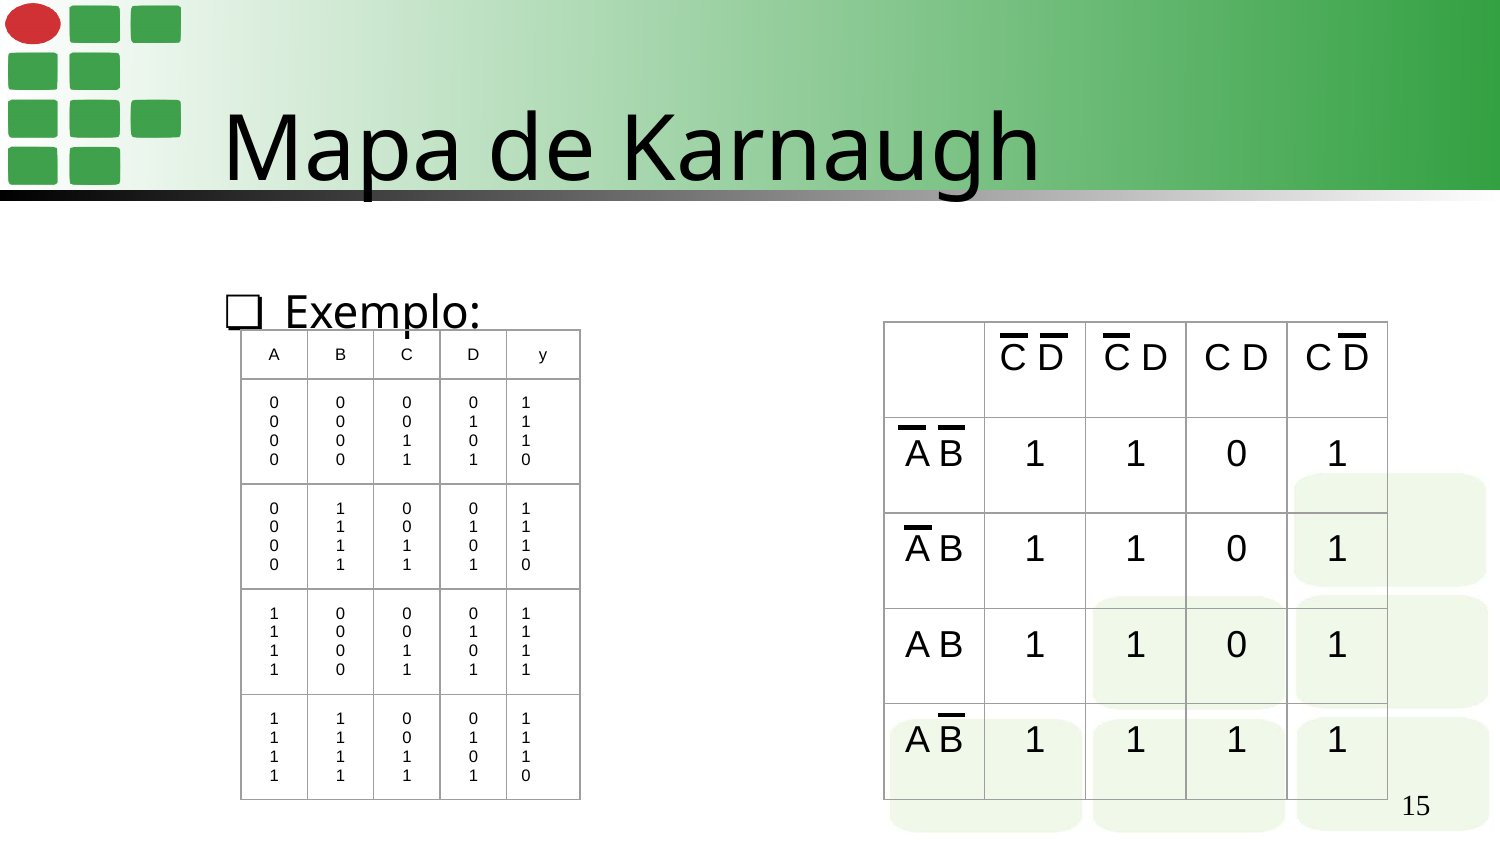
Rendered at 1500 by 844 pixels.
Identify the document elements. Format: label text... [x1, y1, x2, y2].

table_cell A B [885, 418, 984, 512]
text_box Mapa de Karnaugh [206, 26, 1468, 207]
table_header C [374, 331, 439, 378]
table_cell 1 1 1 1 [308, 485, 373, 588]
table_cell 0 0 1 1 [374, 380, 439, 483]
table_header D [441, 331, 506, 378]
table_cell 1 [1086, 418, 1185, 512]
picture [5, 3, 181, 185]
table_cell 0 1 0 1 [441, 380, 506, 483]
table_cell 1 1 1 0 [507, 485, 579, 588]
table_header C D [1187, 323, 1286, 417]
table_cell A B [885, 514, 984, 608]
table_cell 1 1 1 1 [242, 695, 307, 799]
table_cell 0 0 1 1 [374, 590, 439, 694]
table_cell A B [885, 609, 984, 703]
table_cell 1 [1086, 609, 1185, 703]
text_box Exemplo: [193, 248, 851, 322]
table_cell 0 0 0 0 [308, 380, 373, 483]
table_cell 1 1 1 1 [507, 590, 579, 694]
table_cell 0 0 1 1 [374, 695, 439, 799]
table_cell 0 0 0 0 [308, 590, 373, 694]
table_header [885, 323, 984, 417]
table_cell 0 1 0 1 [441, 485, 506, 588]
slide_number ‹#› [1081, 789, 1431, 844]
table_cell 1 1 1 1 [242, 590, 307, 694]
table_cell 1 1 1 0 [507, 380, 579, 483]
table_cell 1 [1288, 609, 1387, 703]
table_header C D [1086, 323, 1185, 417]
table_cell 0 0 0 0 [242, 380, 307, 483]
table_header C D [1288, 323, 1387, 417]
table_cell 0 [1187, 514, 1286, 608]
table_cell 1 [985, 514, 1085, 608]
table_cell 1 [1288, 514, 1387, 608]
table_cell 1 [1086, 514, 1185, 608]
table_cell 1 [1288, 418, 1387, 512]
table_cell 1 [1086, 704, 1185, 799]
table_cell A B [885, 704, 984, 799]
table_cell 0 0 1 1 [374, 485, 439, 588]
table_header B [308, 331, 373, 378]
table_cell 0 1 0 1 [441, 590, 506, 694]
table_cell 1 [985, 418, 1085, 512]
table_cell 0 [1187, 418, 1286, 512]
table_cell 1 [985, 609, 1085, 703]
table_cell 1 1 1 1 [308, 695, 373, 799]
table_cell 0 0 0 0 [242, 485, 307, 588]
table_cell 1 [985, 704, 1085, 799]
table_header A [242, 331, 307, 378]
picture [1388, 441, 1495, 835]
picture [803, 441, 1081, 835]
table_cell 0 [1187, 609, 1286, 703]
table_header y [507, 331, 579, 378]
table_cell 1 1 1 0 [507, 695, 579, 799]
table_cell 1 [1288, 704, 1387, 799]
table_header C D [985, 323, 1085, 417]
table_cell 1 [1187, 704, 1286, 799]
table_cell 0 1 0 1 [441, 695, 506, 799]
